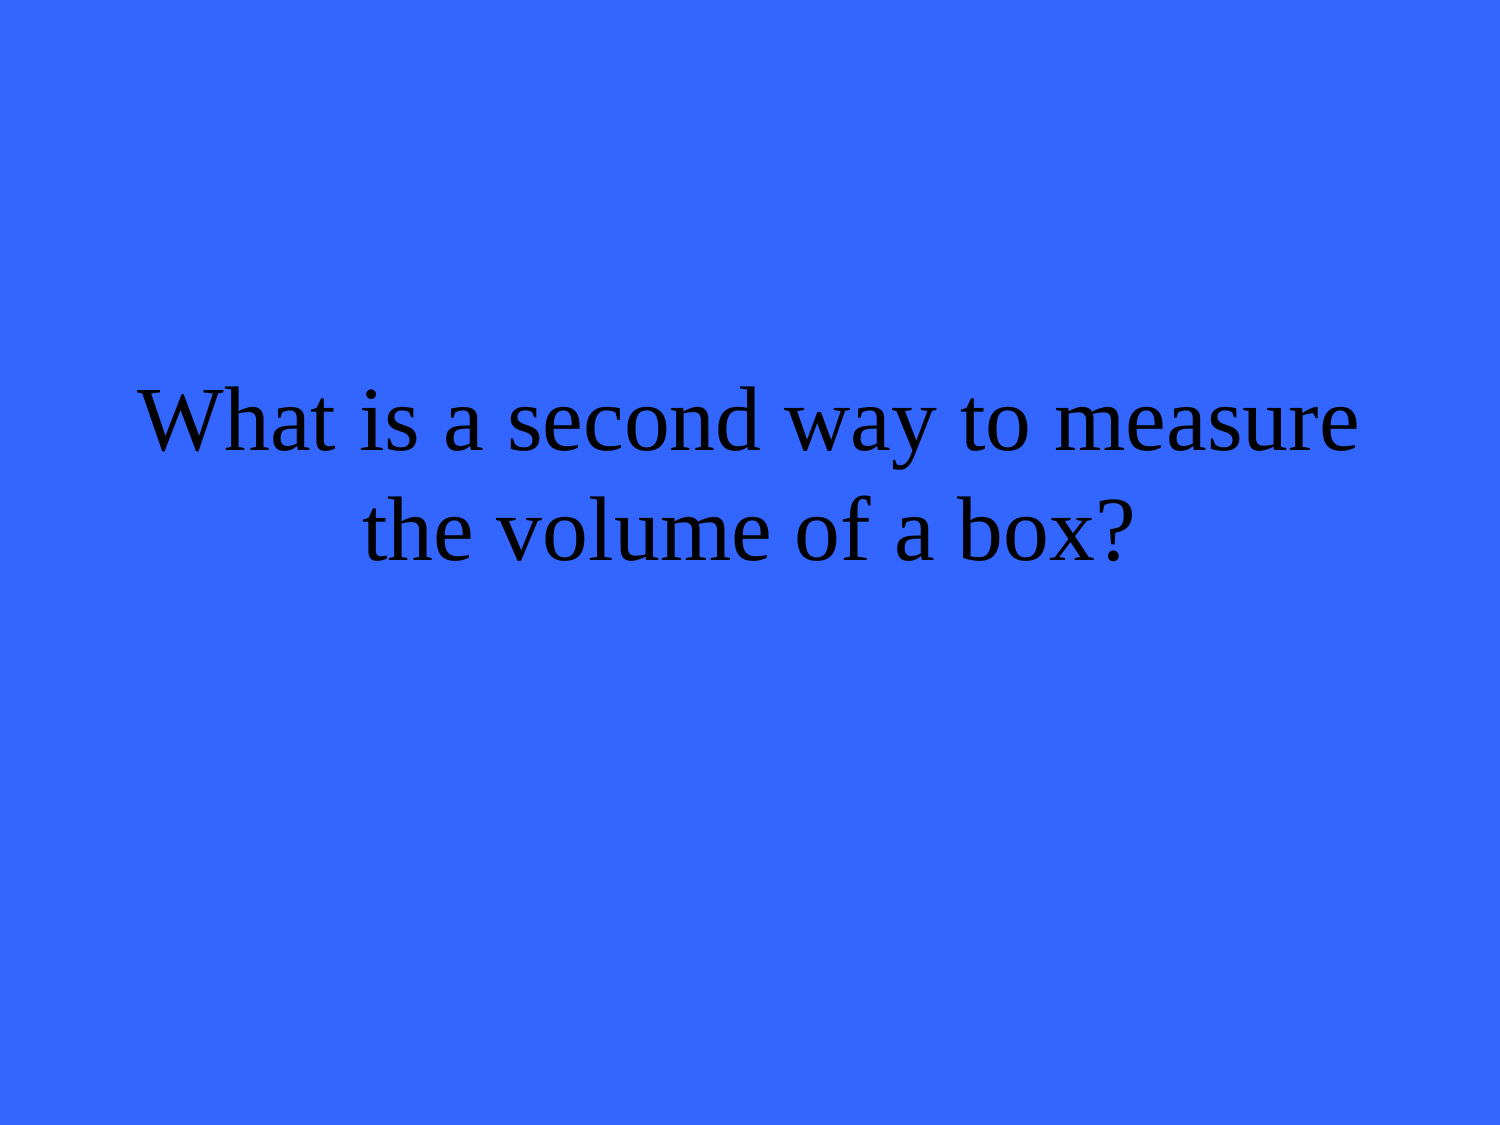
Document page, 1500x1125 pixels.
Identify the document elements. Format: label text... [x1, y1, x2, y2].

title What is a second way to measure the volume of a box? [112, 374, 1388, 563]
